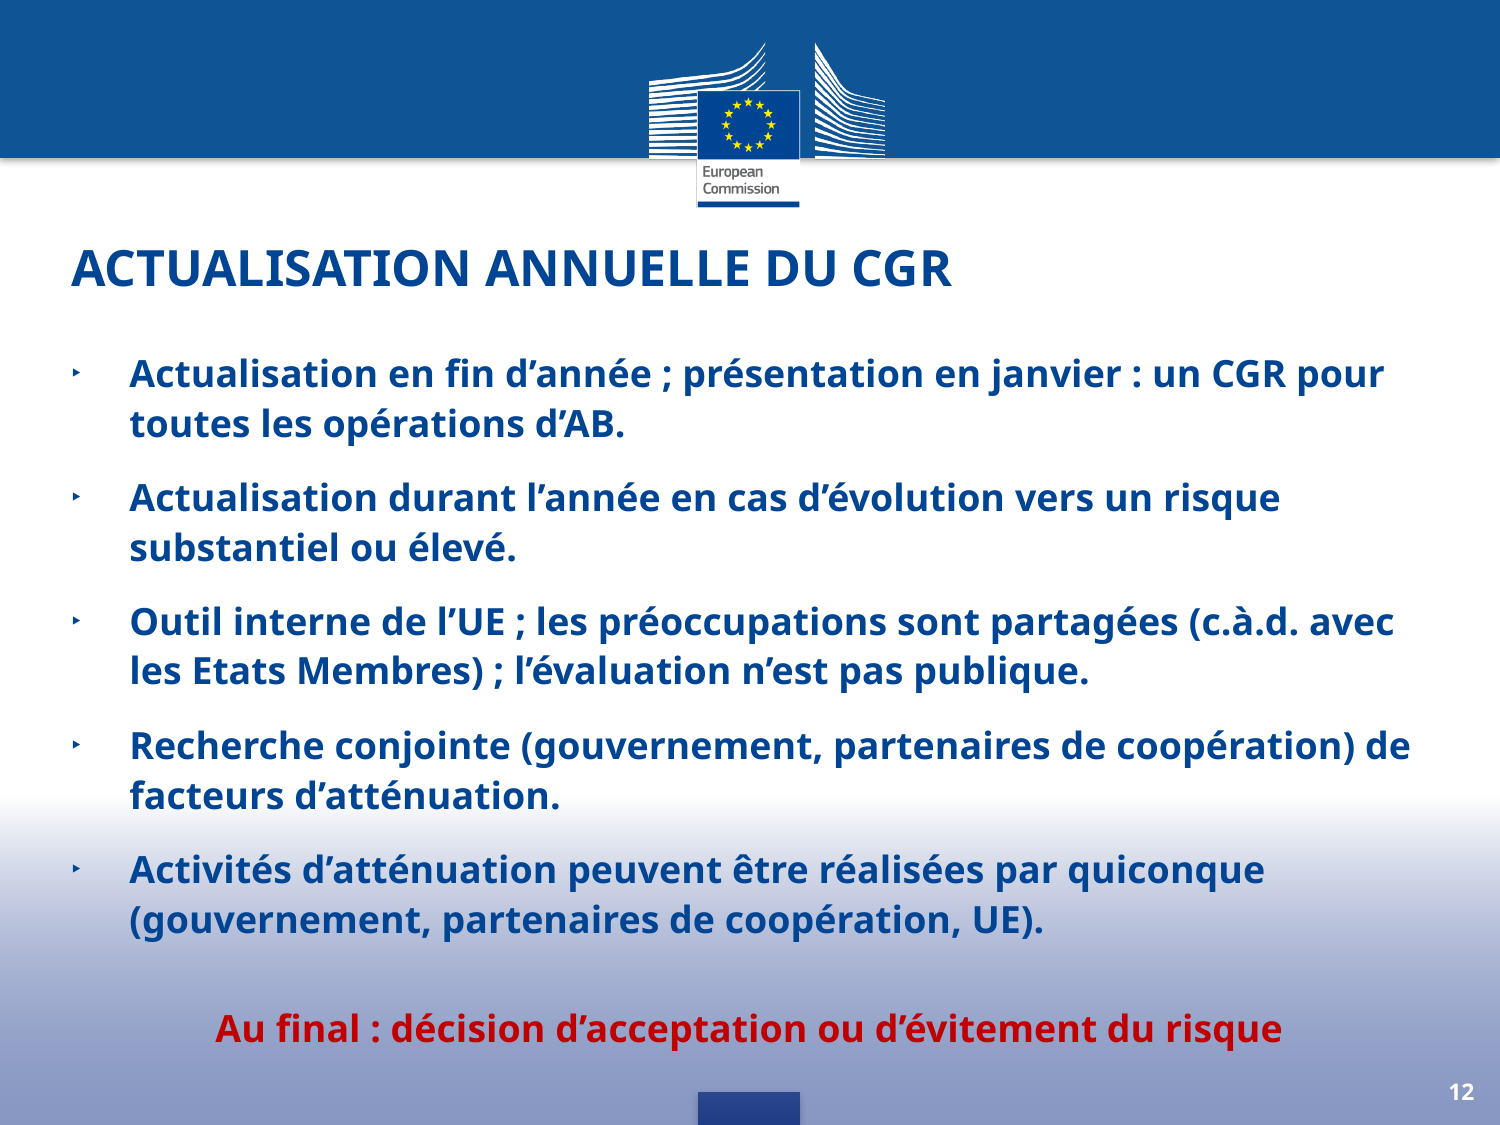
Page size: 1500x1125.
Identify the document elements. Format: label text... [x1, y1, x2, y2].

picture [649, 42, 885, 202]
title Actualisation annuelle du CGR [55, 202, 1445, 331]
slide_number 12 [1139, 1070, 1491, 1125]
text_box [0, 796, 1500, 1125]
text_box Au final : décision d’acceptation ou d’évitement du risque [81, 974, 1419, 1057]
text_box Actualisation en fin d’année ; présentation en janvier : un CGR pour toutes les opérations d’AB. Actualisation durant l’année en cas d’évolution vers un risque substantiel ou élevé. Outil interne de l’UE ; les préoccupations sont partagées (c.à.d. avec les Etats Membres) ; l’évaluation n’est pas publique. Recherche conjointe (gouvernement, partenaires de coopération) de facteurs d’atténuation. Activités d’atténuation peuvent être réalisées par quiconque (gouvernement, partenaires de coopération, UE). [56, 338, 1444, 835]
